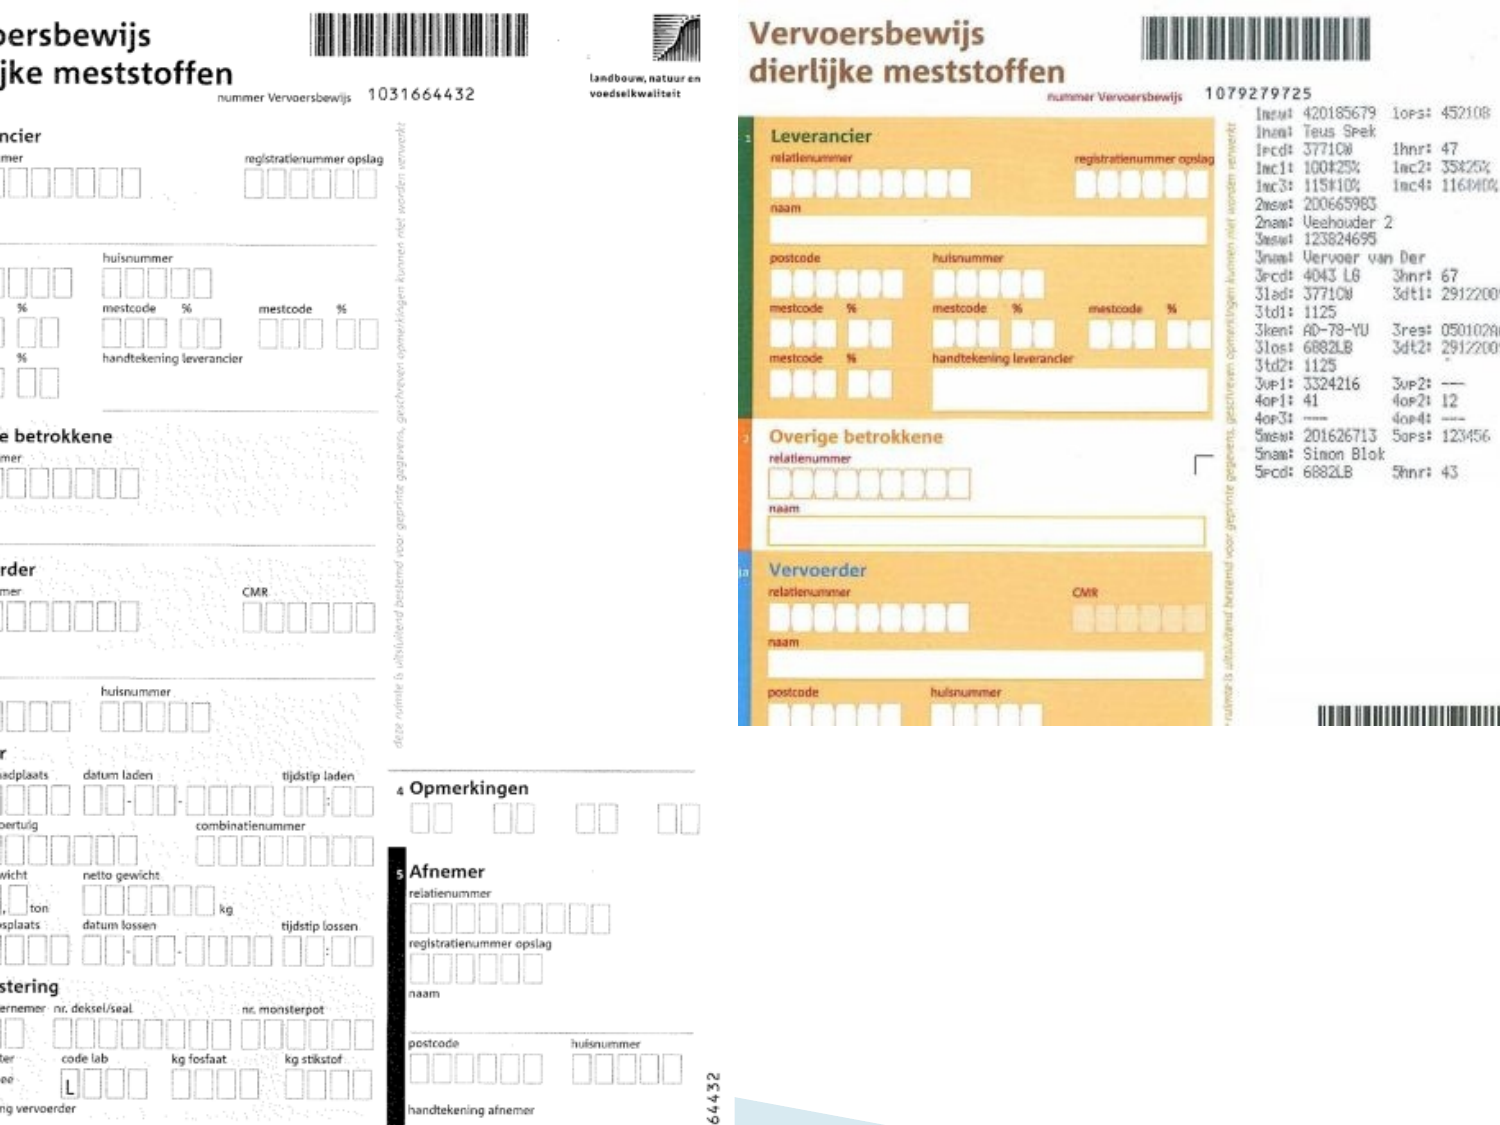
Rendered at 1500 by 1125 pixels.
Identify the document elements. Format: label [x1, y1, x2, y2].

picture [737, 0, 1500, 726]
picture [0, 0, 735, 1125]
